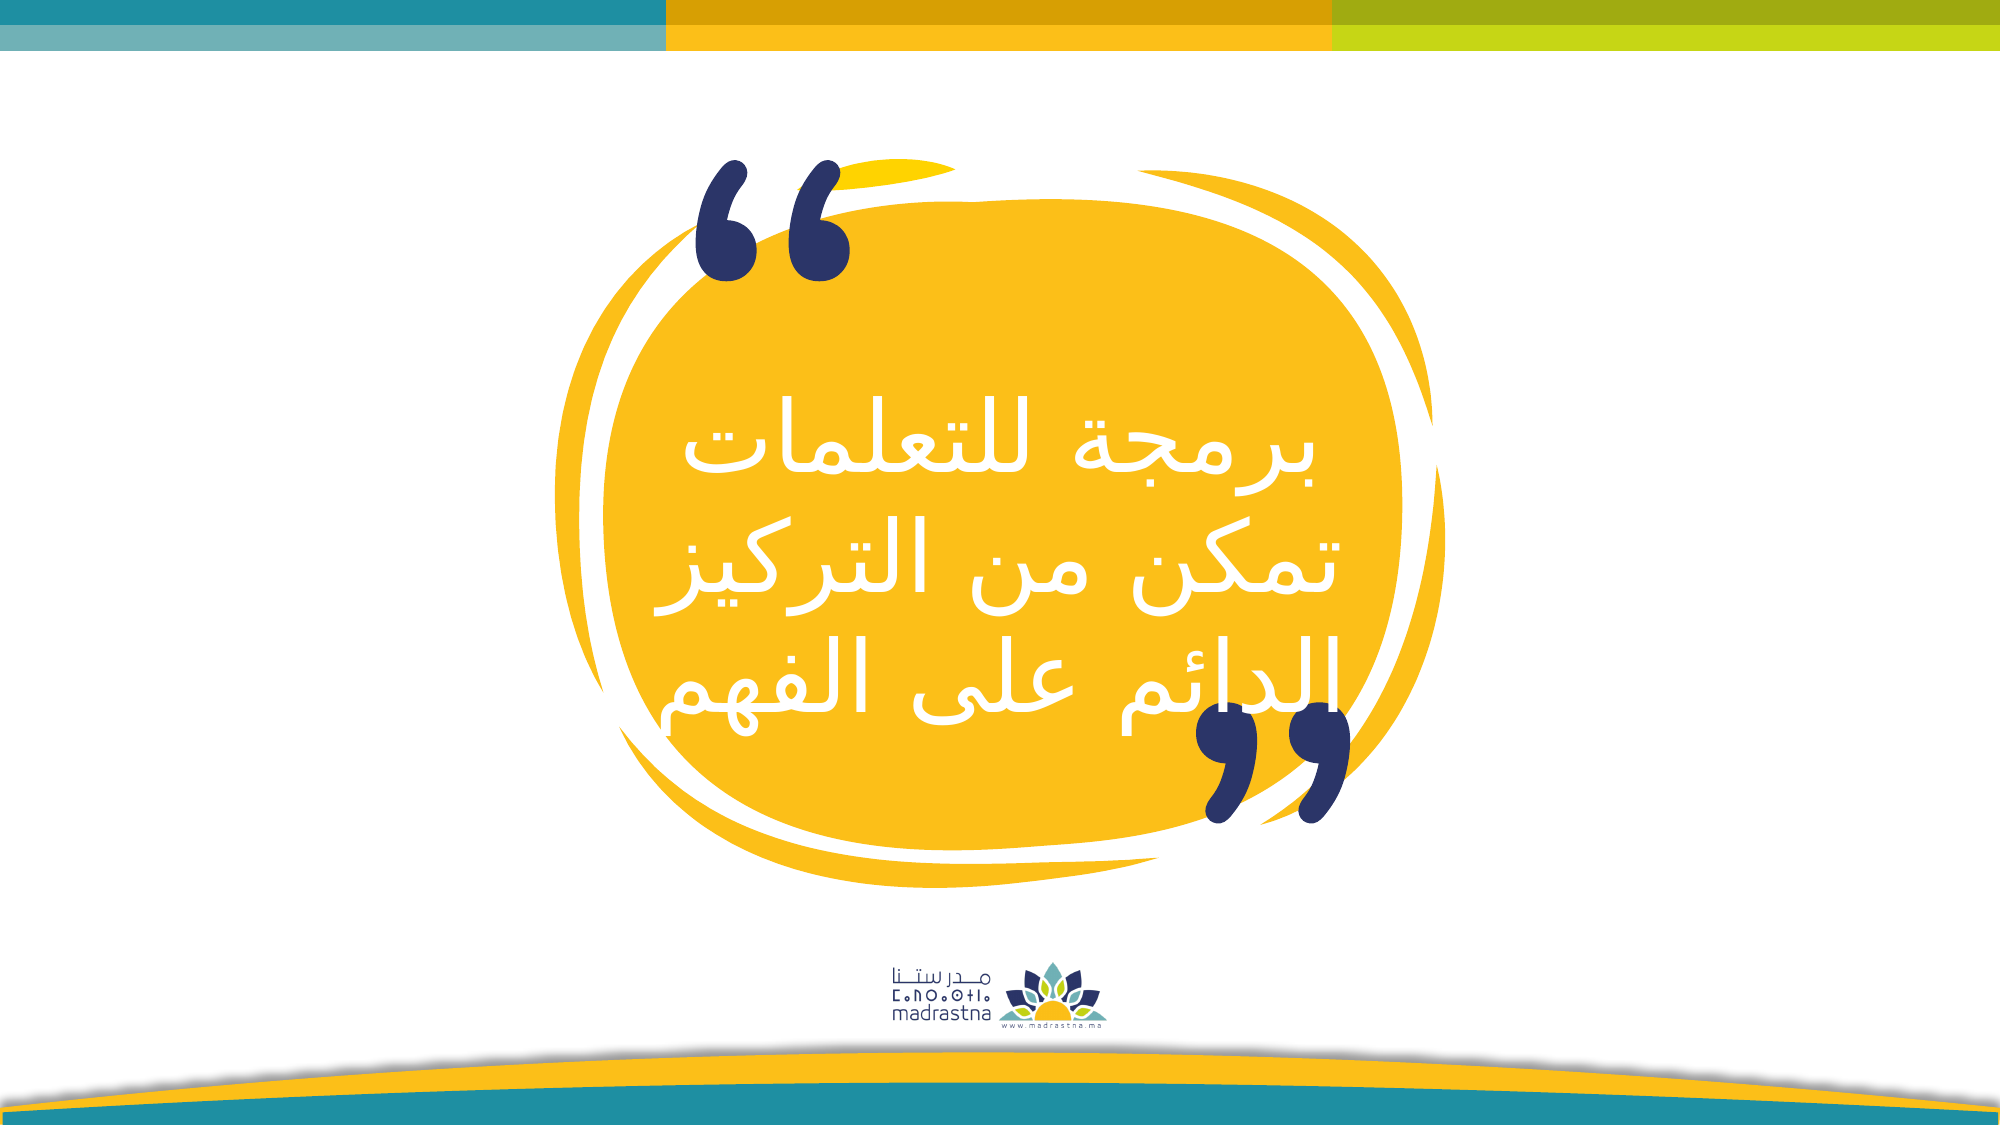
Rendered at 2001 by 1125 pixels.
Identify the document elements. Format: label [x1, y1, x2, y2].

text_box [0, 0, 2000, 52]
text_box [554, 159, 1446, 888]
picture [893, 962, 1107, 1028]
text_box [0, 1052, 2000, 1125]
